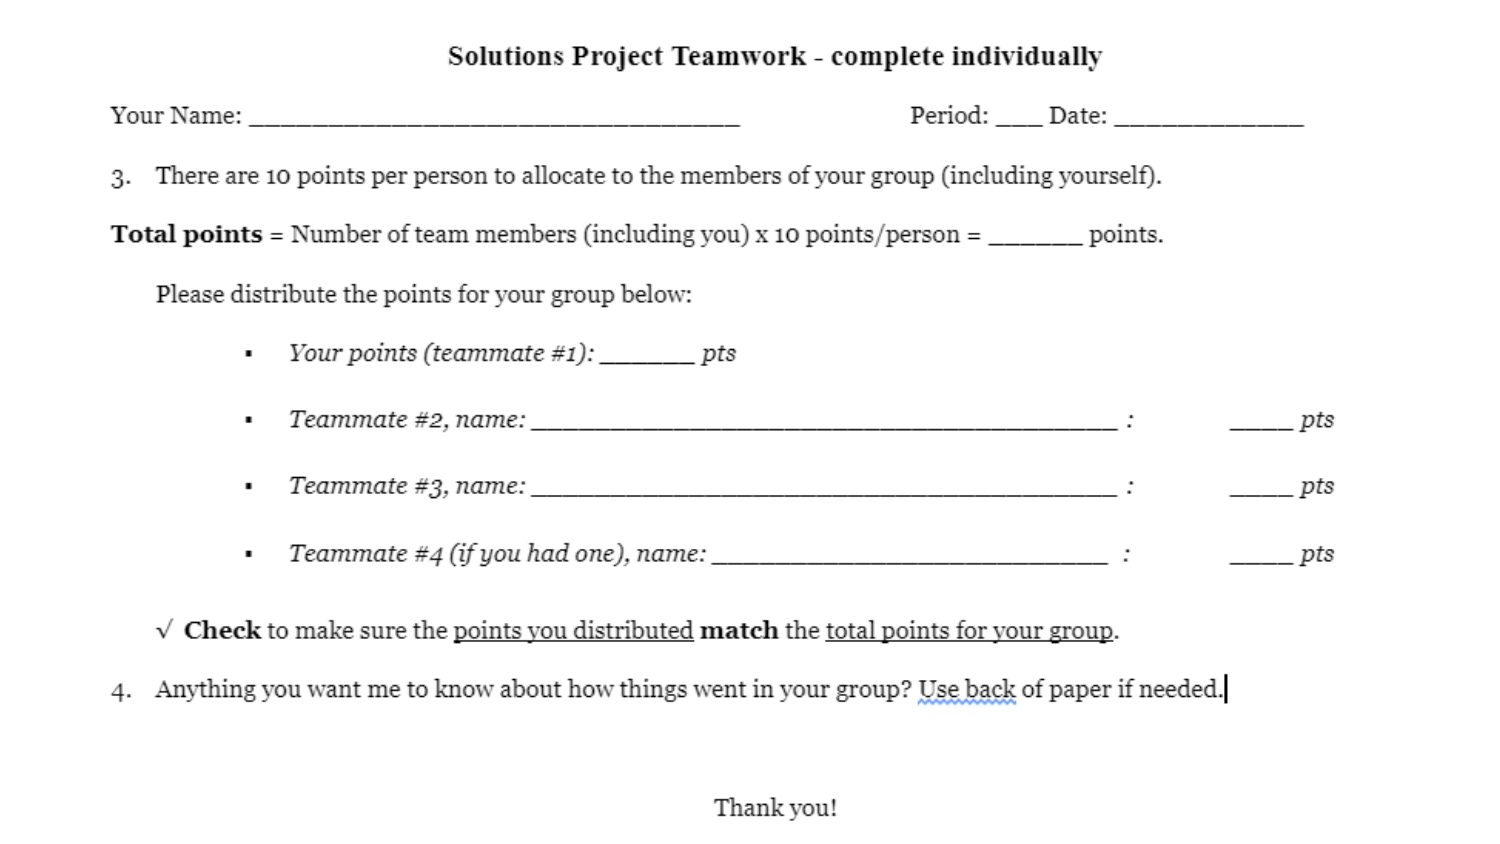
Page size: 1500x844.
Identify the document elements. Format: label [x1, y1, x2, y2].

picture [92, 0, 1408, 844]
